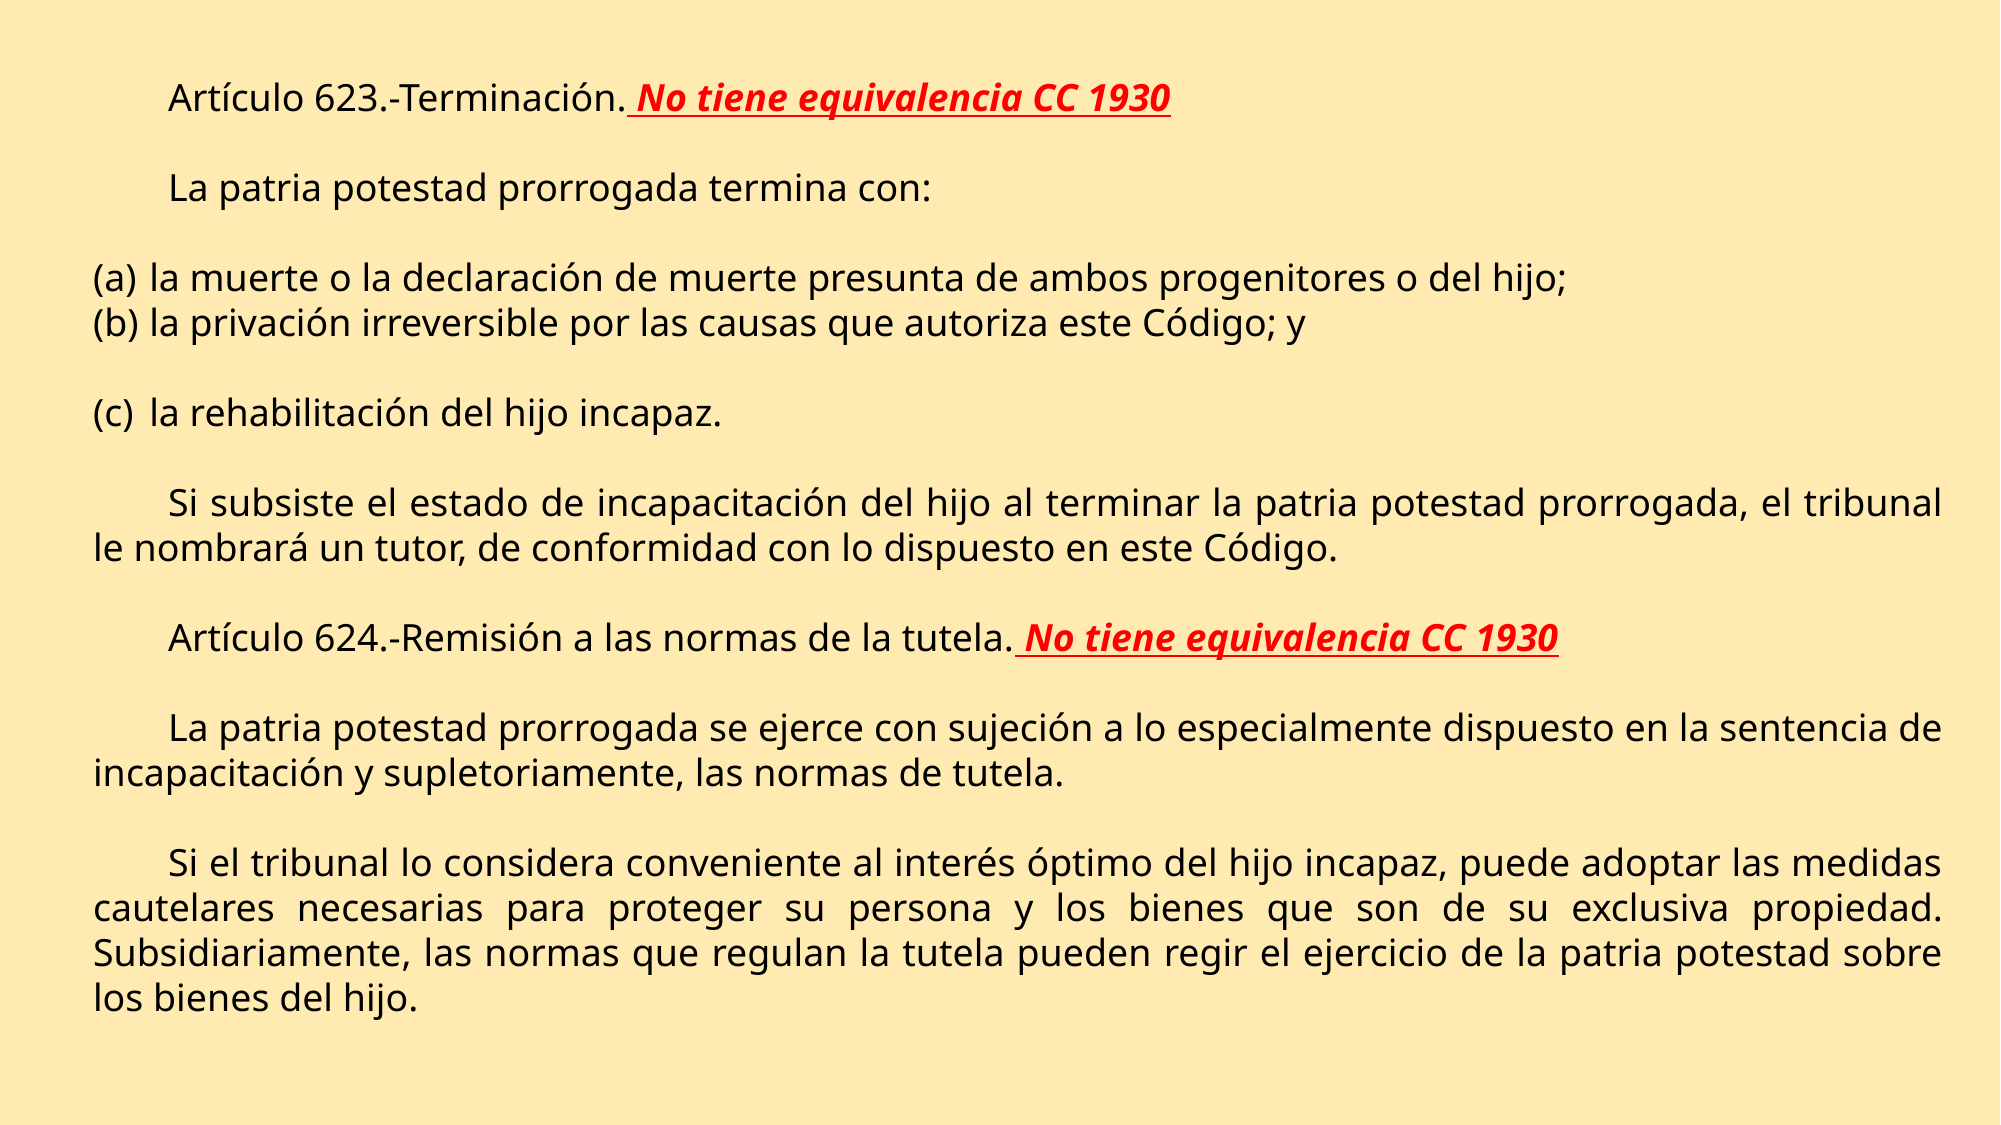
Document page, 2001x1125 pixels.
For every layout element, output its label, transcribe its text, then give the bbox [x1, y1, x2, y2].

text_box Artículo 623.-Terminación. No tiene equivalencia CC 1930 La patria potestad prorrogada termina con: la muerte o la declaración de muerte presunta de ambos progenitores o del hijo; la privación irreversible por las causas que autoriza este Código; y la rehabilitación del hijo incapaz. Si subsiste el estado de incapacitación del hijo al terminar la patria potestad prorrogada, el tribunal le nombrará un tutor, de conformidad con lo dispuesto en este Código. Artículo 624.-Remisión a las normas de la tutela. No tiene equivalencia CC 1930 La patria potestad prorrogada se ejerce con sujeción a lo especialmente dispuesto en la sentencia de incapacitación y supletoriamente, las normas de tutela. Si el tribunal lo considera conveniente al interés óptimo del hijo incapaz, puede adoptar las medidas cautelares necesarias para proteger su persona y los bienes que son de su exclusiva propiedad. Subsidiariamente, las normas que regulan la tutela pueden regir el ejercicio de la patria potestad sobre los bienes del hijo. [78, 66, 1960, 1027]
